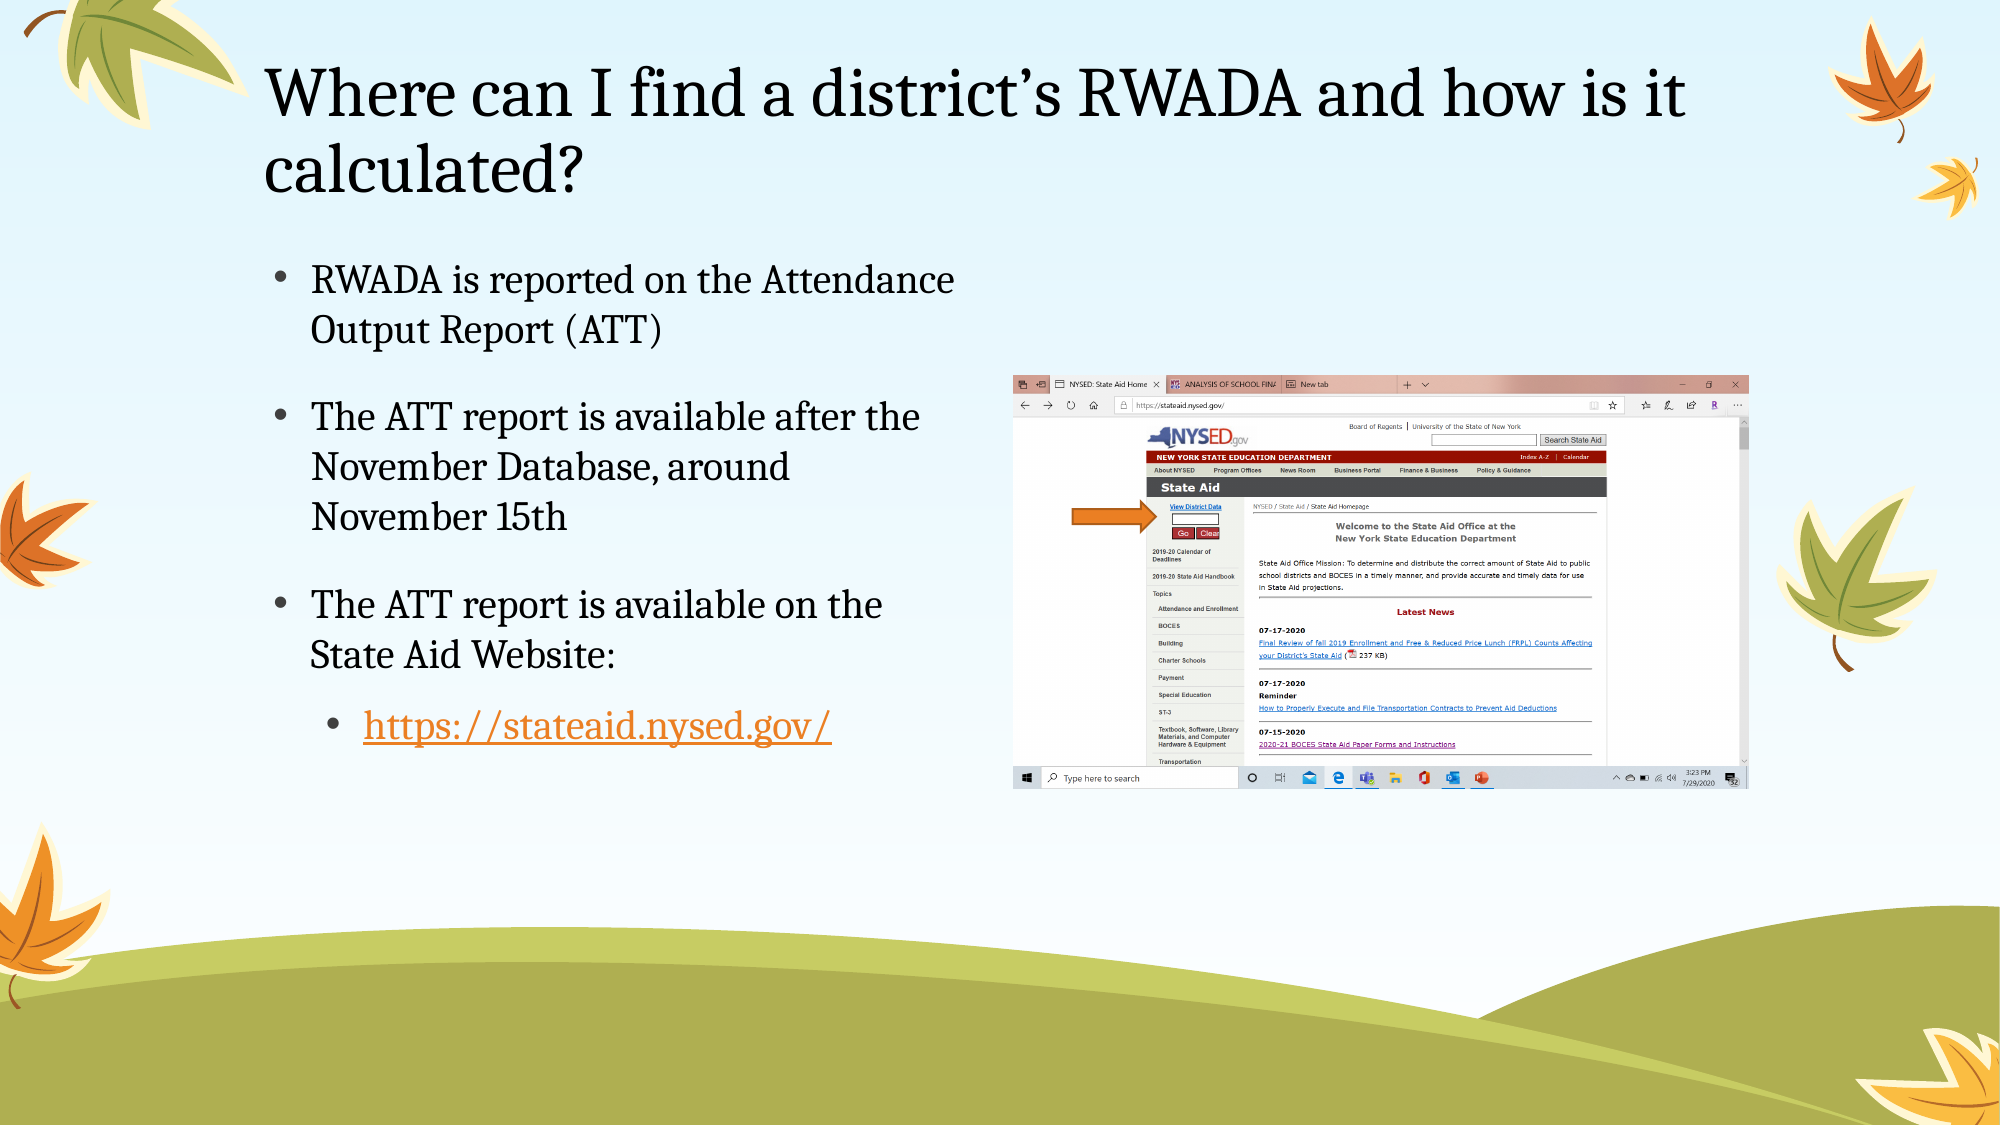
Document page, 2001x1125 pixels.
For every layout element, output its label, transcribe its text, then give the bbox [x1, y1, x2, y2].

picture [1013, 375, 1749, 789]
list RWADA is reported on the Attendance Output Report (ATT) The ATT report is available after the November Database, around November 15th The ATT report is available on the State Aid Website: https://stateaid.nysed.gov/ [250, 243, 986, 921]
title Where can I find a district’s RWADA and how is it calculated? [249, 12, 1749, 216]
